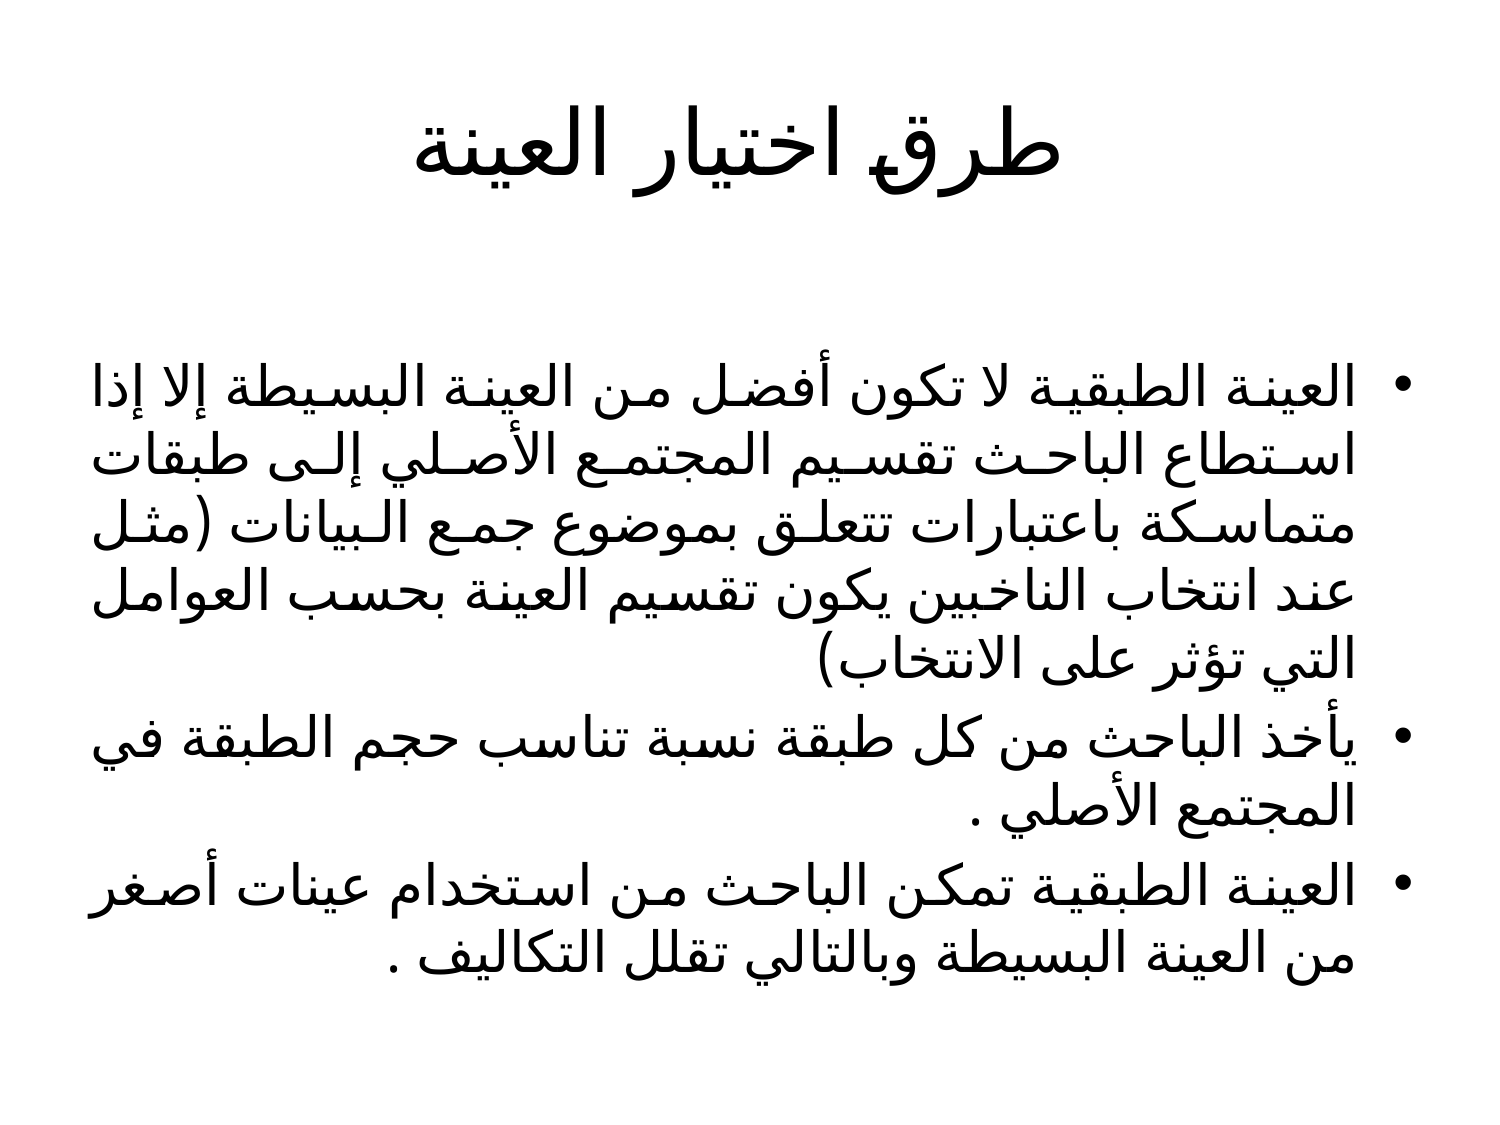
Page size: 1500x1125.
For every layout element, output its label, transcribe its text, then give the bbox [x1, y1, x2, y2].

title طرق اختيار العينة [75, 45, 1425, 233]
list العينة الطبقية لا تكون أفضل من العينة البسيطة إلا إذا استطاع الباحث تقسيم المجتمع الأصلي إلى طبقات متماسكة باعتبارات تتعلق بموضوع جمع البيانات (مثل عند انتخاب الناخبين يكون تقسيم العينة بحسب العوامل التي تؤثر على الانتخاب) يأخذ الباحث من كل طبقة نسبة تناسب حجم الطبقة في المجتمع الأصلي . العينة الطبقية تمكن الباحث من استخدام عينات أصغر من العينة البسيطة وبالتالي تقلل التكاليف . [75, 262, 1425, 1005]
